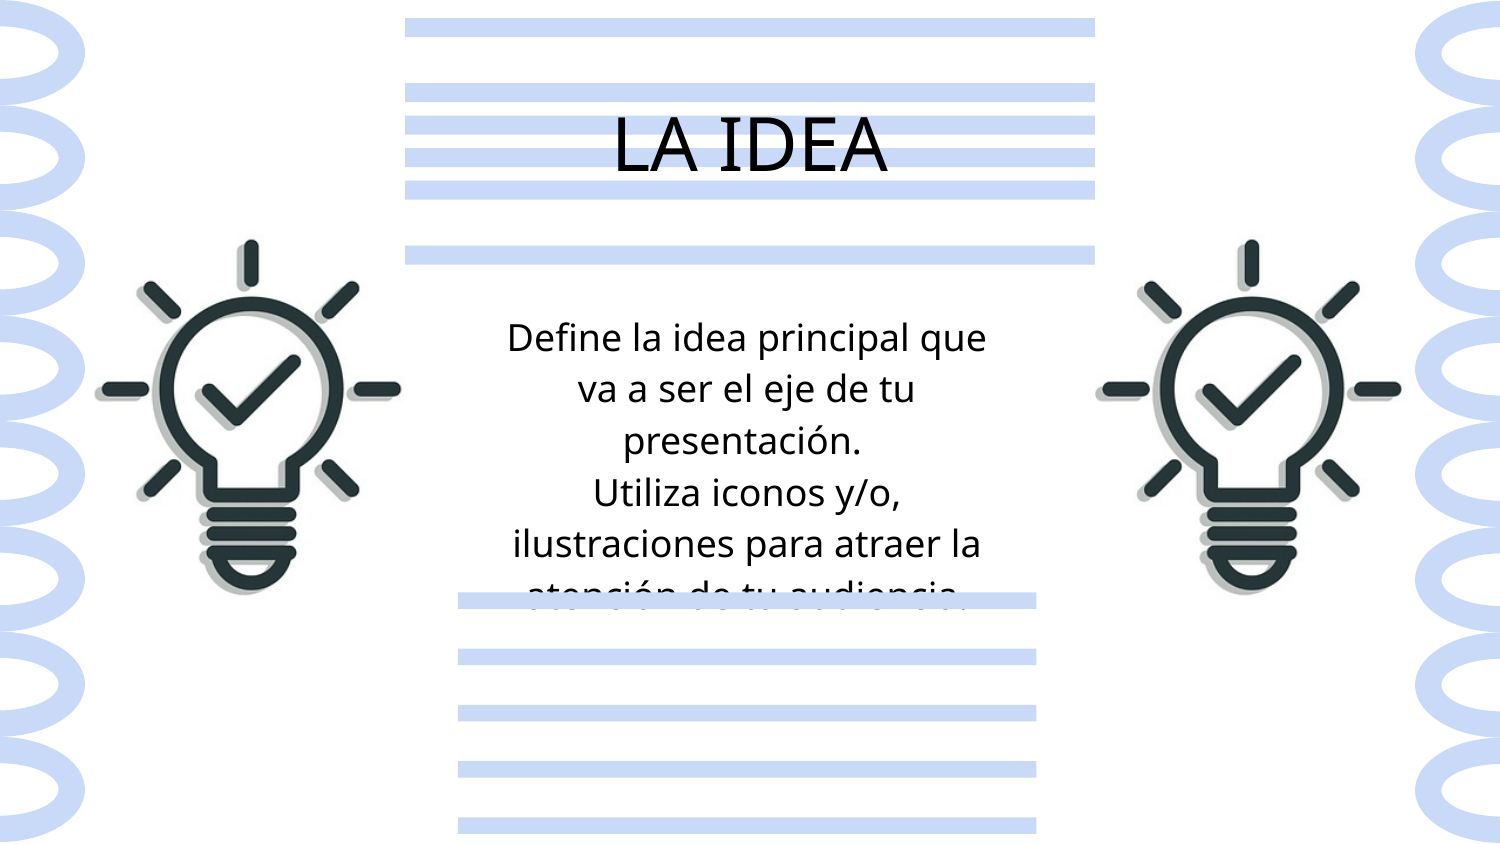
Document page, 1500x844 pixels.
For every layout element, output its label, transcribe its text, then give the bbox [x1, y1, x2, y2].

picture [93, 227, 406, 616]
text_box [457, 817, 1037, 834]
text_box [405, 18, 1095, 38]
text_box [411, 245, 1089, 265]
title LA IDEA [405, 68, 1095, 215]
text_box [457, 761, 1037, 778]
picture [1094, 227, 1407, 616]
subtitle Define la idea principal que va a ser el eje de tu presentación. Utiliza iconos y/o, ilustraciones para atraer la atención de tu audiencia. [467, 291, 1027, 566]
text_box [457, 592, 1037, 609]
text_box [457, 648, 1037, 666]
text_box [457, 704, 1037, 722]
